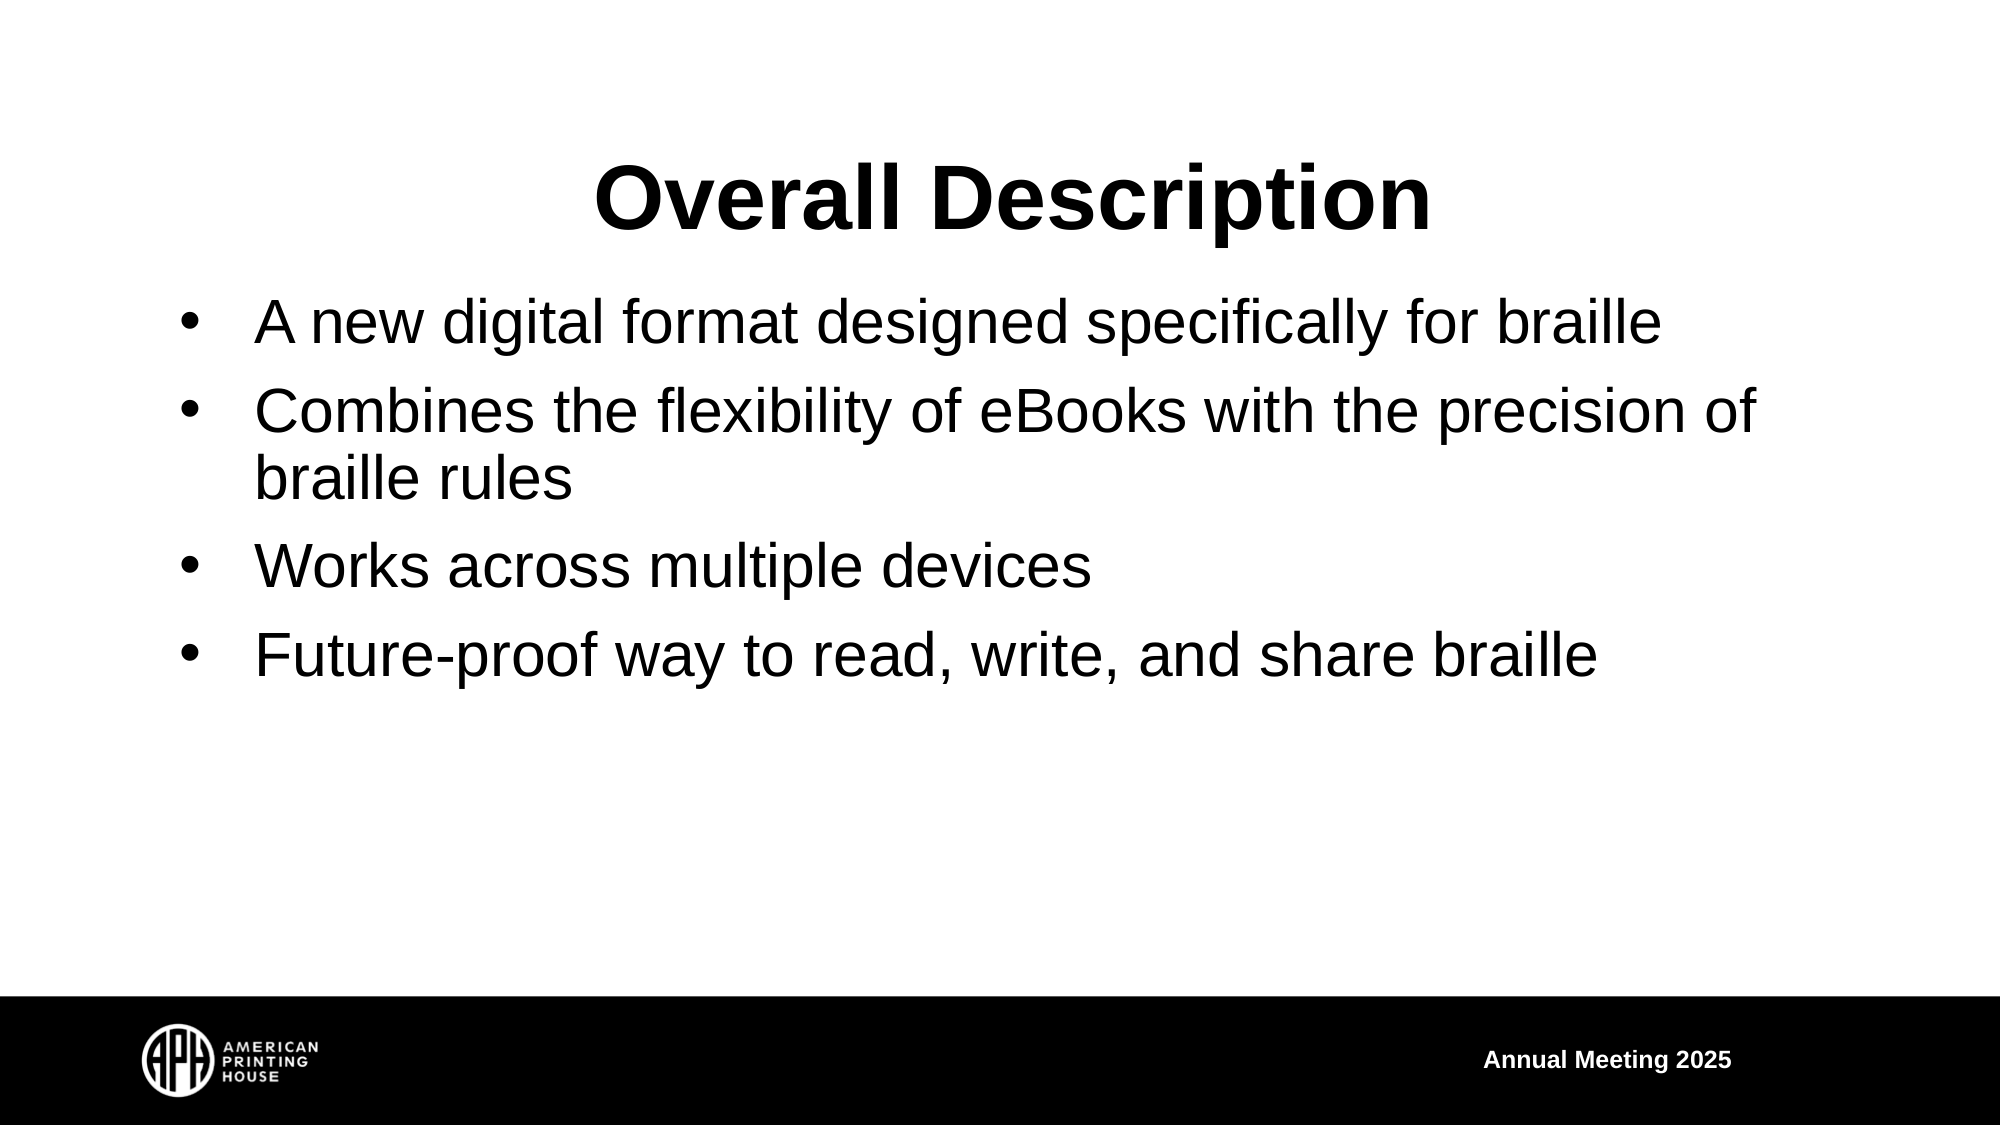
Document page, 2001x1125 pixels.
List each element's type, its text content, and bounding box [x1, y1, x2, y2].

footer Annual Meeting 2025 [794, 1047, 1748, 1070]
title Overall Description [164, 128, 1863, 271]
list A new digital format designed specifically for braille Combines the flexibility of eBooks with the precision of braille rules Works across multiple devices Future-proof way to read, write, and share braille [164, 282, 1863, 925]
picture [137, 1019, 326, 1102]
